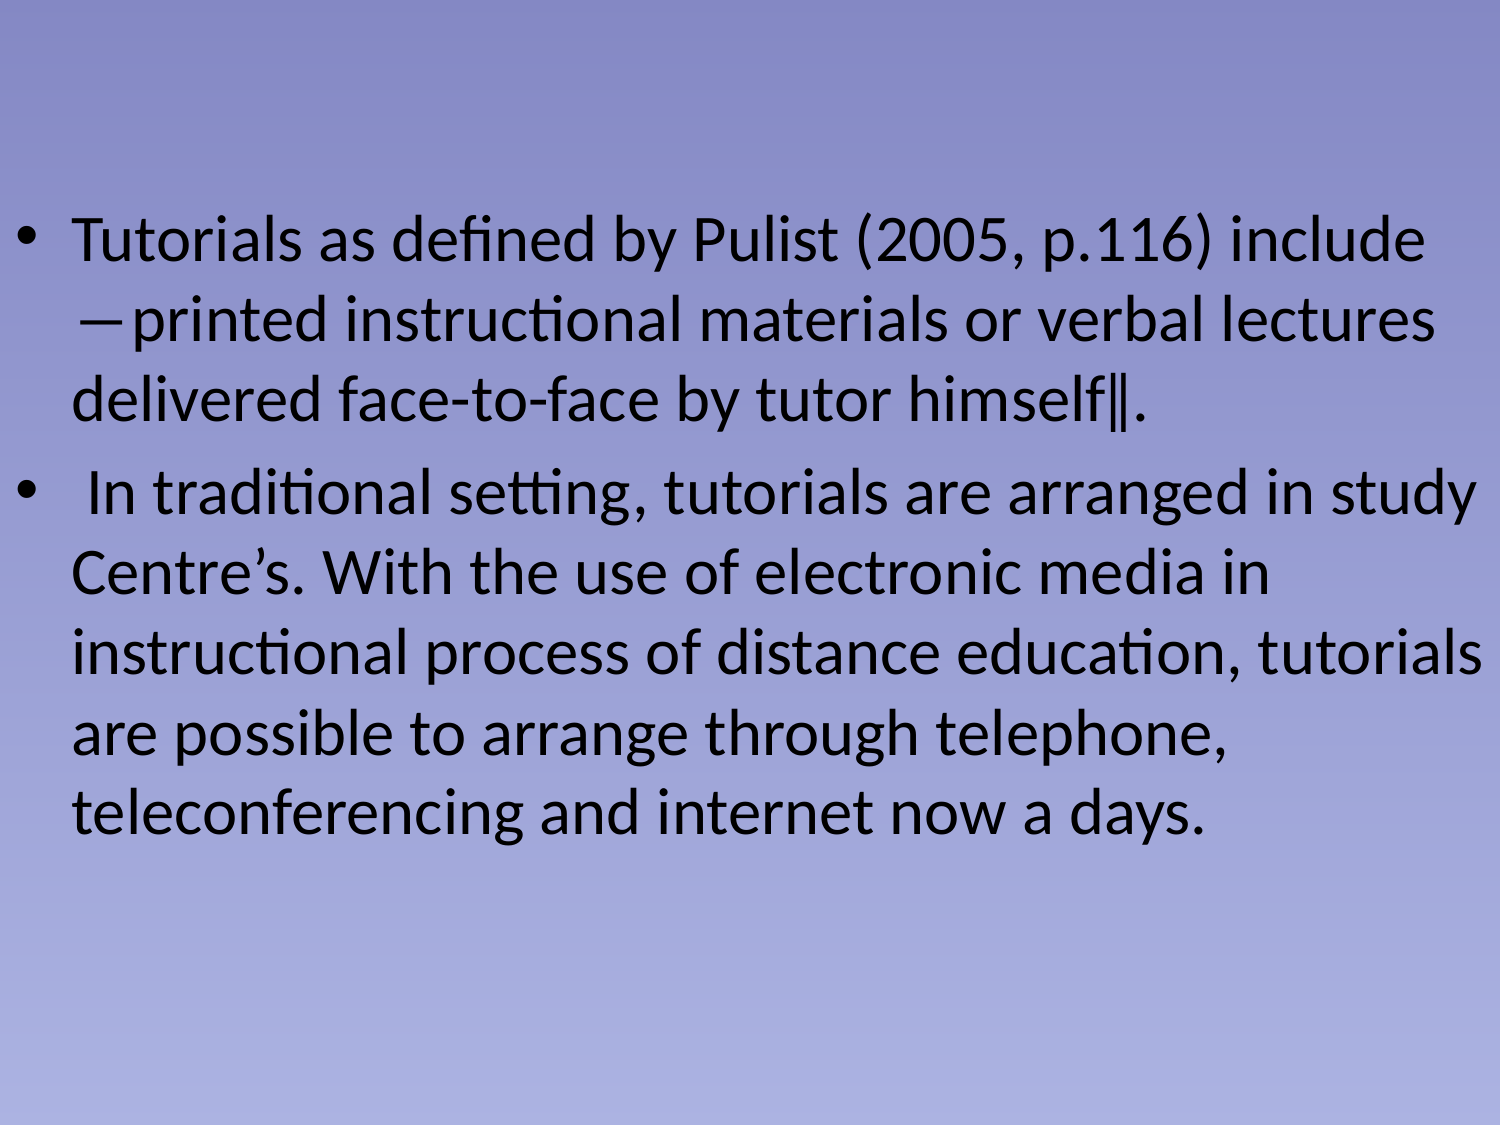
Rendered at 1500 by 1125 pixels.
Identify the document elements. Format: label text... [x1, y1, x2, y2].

list Tutorials as defined by Pulist (2005, p.116) include ―printed instructional materials or verbal lectures delivered face-to-face by tutor himself‖. In traditional setting, tutorials are arranged in study Centre’s. With the use of electronic media in instructional process of distance education, tutorials are possible to arrange through telephone, teleconferencing and internet now a days. [0, 0, 1500, 1125]
